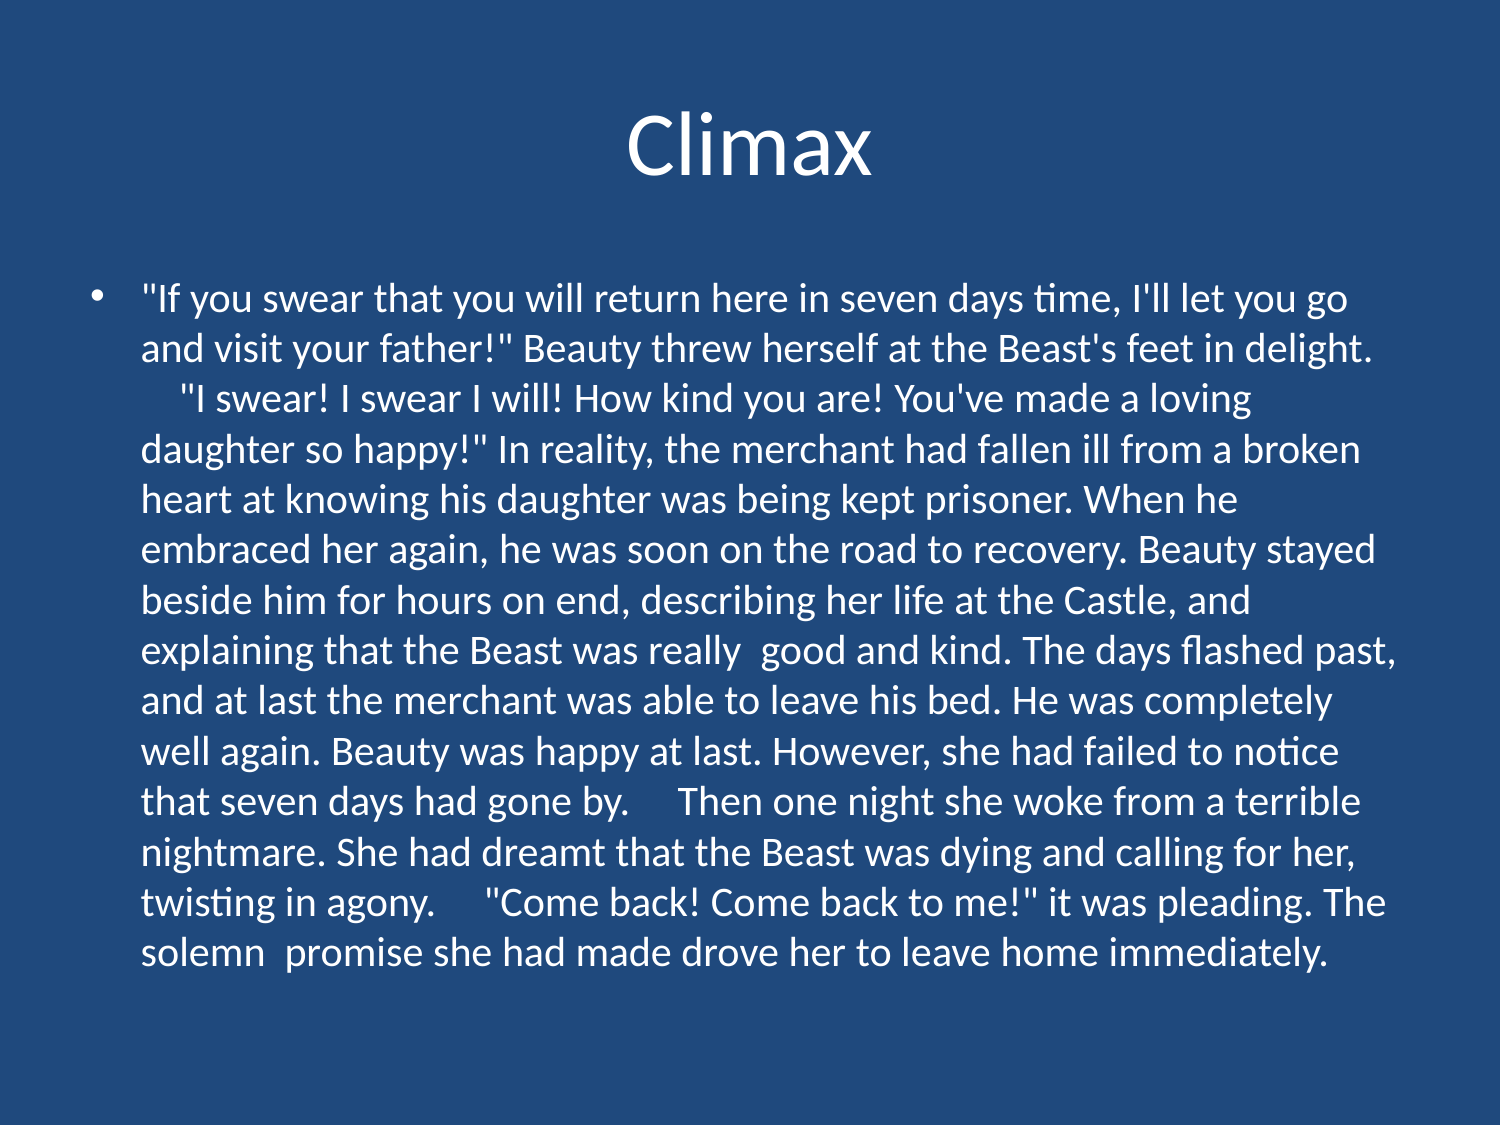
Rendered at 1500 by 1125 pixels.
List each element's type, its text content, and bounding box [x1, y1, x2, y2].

title Climax [75, 45, 1425, 233]
list "If you swear that you will return here in seven days time, I'll let you go and visit your father!" Beauty threw herself at the Beast's feet in delight. "I swear! I swear I will! How kind you are! You've made a loving daughter so happy!" In reality, the merchant had fallen ill from a broken heart at knowing his daughter was being kept prisoner. When he embraced her again, he was soon on the road to recovery. Beauty stayed beside him for hours on end, describing her life at the Castle, and explaining that the Beast was really good and kind. The days flashed past, and at last the merchant was able to leave his bed. He was completely well again. Beauty was happy at last. However, she had failed to notice that seven days had gone by. Then one night she woke from a terrible nightmare. She had dreamt that the Beast was dying and calling for her, twisting in agony. "Come back! Come back to me!" it was pleading. The solemn promise she had made drove her to leave home immediately. [75, 262, 1425, 1005]
